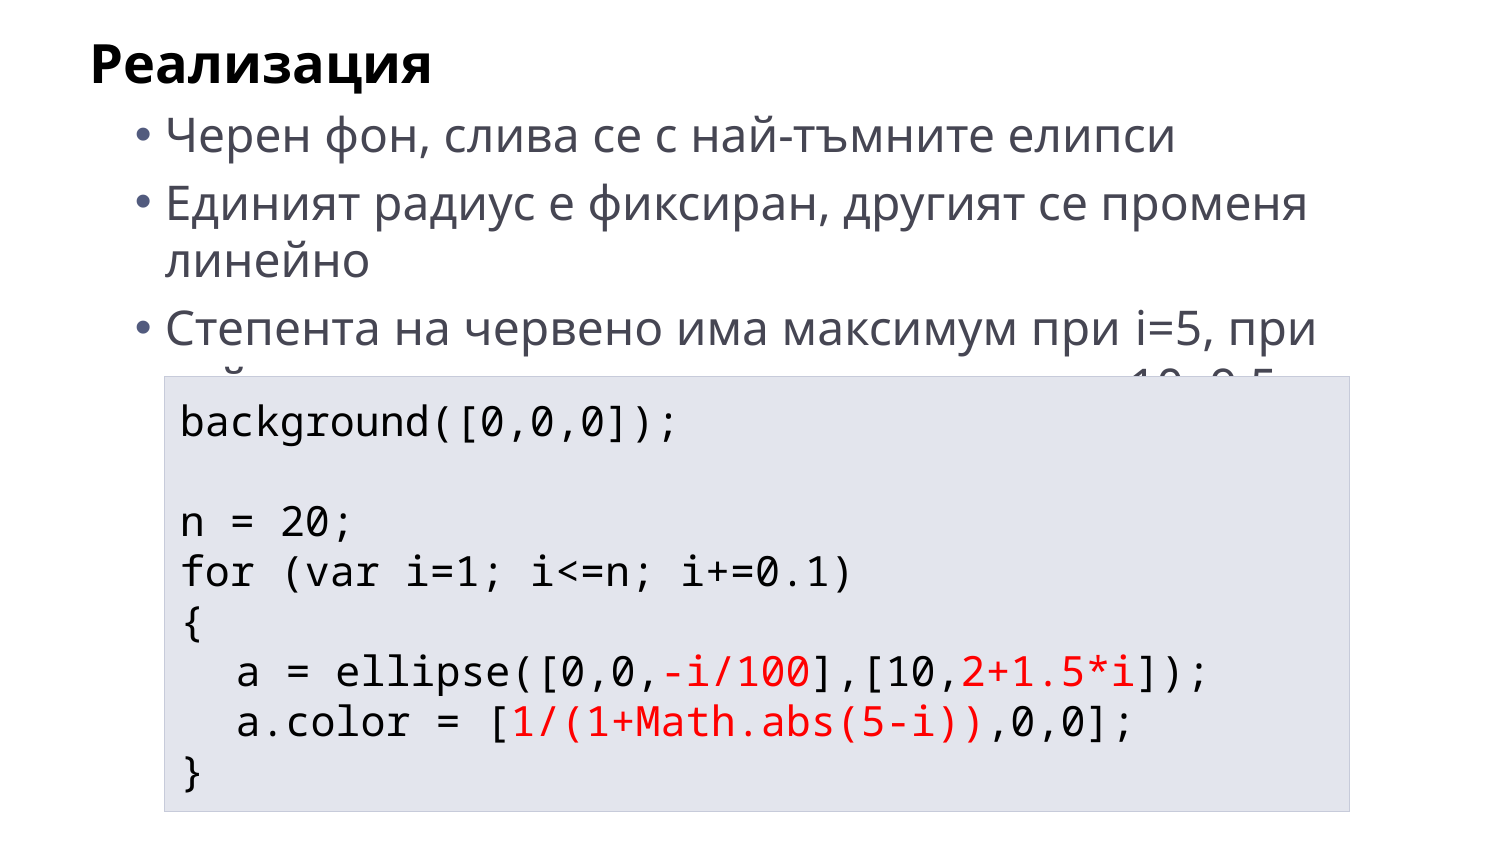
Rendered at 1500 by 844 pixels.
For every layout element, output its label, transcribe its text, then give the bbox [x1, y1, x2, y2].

list Реализация Черен фон, слива се с най-тъмните елипси Единият радиус е фиксиран, другият се променя линейно Степента на червено има максимум при i=5, при който рисуваната елипса е с пропорции 10х9.5 [75, 21, 1475, 835]
text_box background([0,0,0]); n = 20; for (var i=1; i<=n; i+=0.1) { a = ellipse([0,0,-i/100],[10,2+1.5*i]); a.color = [1/(1+Math.abs(5-i)),0,0]; } [164, 376, 1350, 812]
